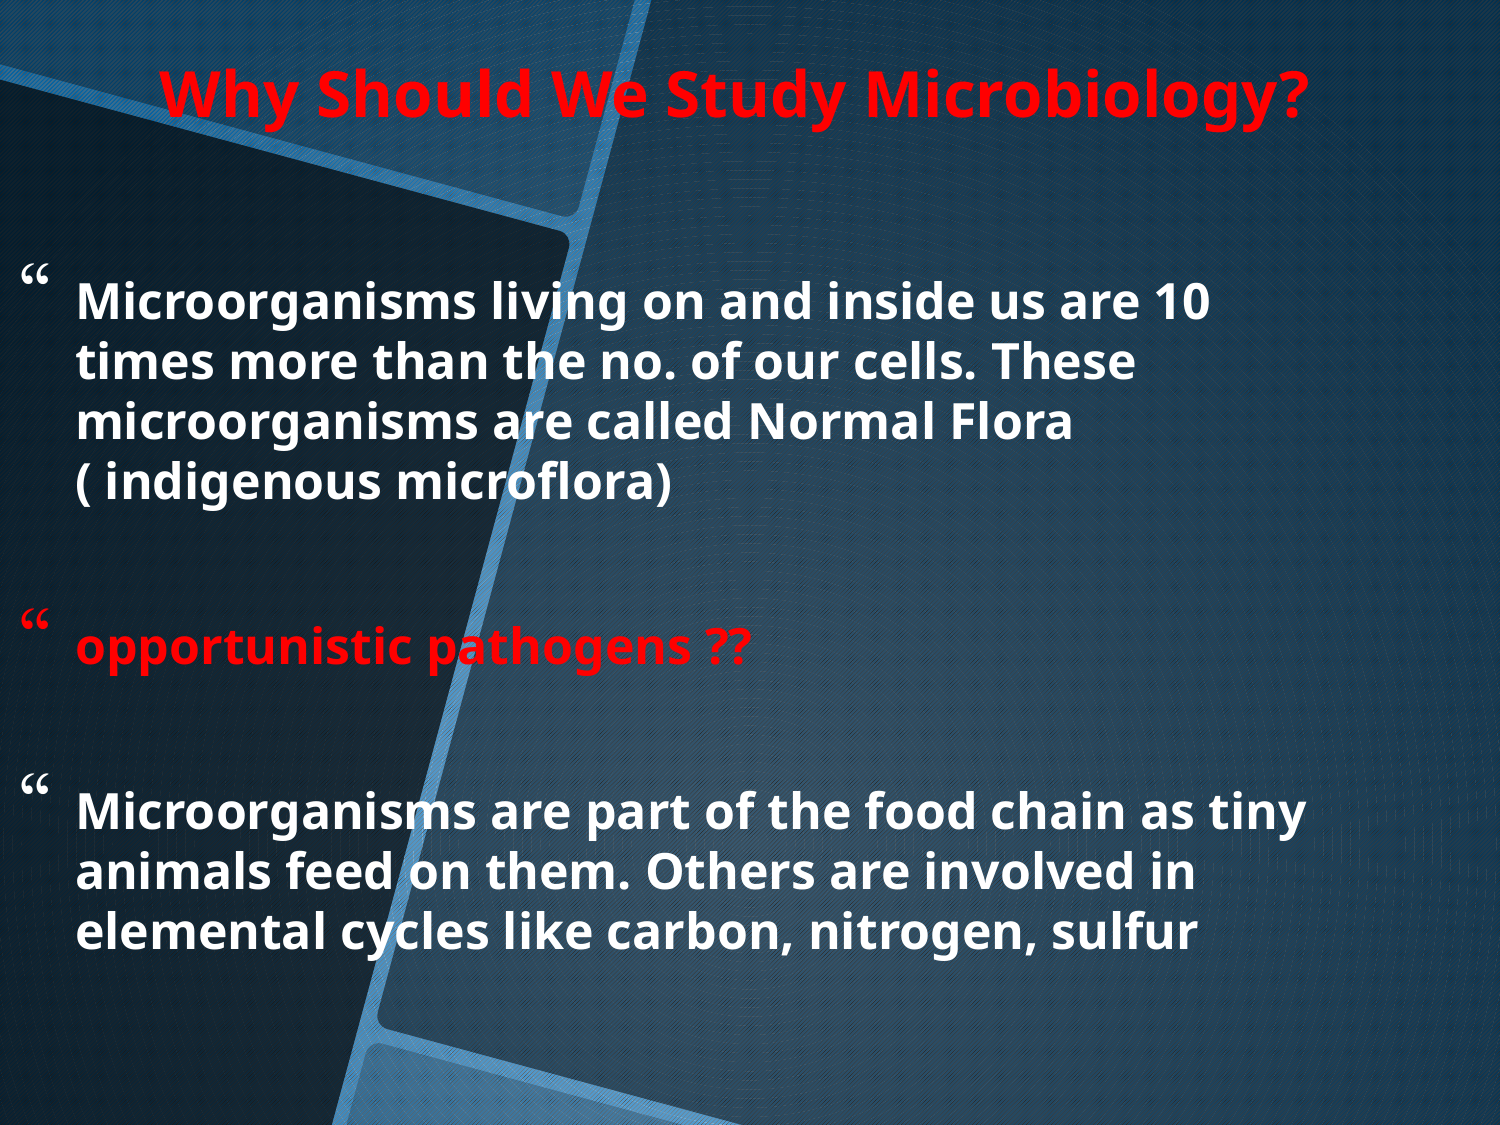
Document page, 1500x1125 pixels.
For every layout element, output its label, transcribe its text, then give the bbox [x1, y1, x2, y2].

list Microorganisms living on and inside us are 10 times more than the no. of our cells. These microorganisms are called Normal Flora ( indigenous microflora) opportunistic pathogens ?? Microorganisms are part of the food chain as tiny animals feed on them. Others are involved in elemental cycles like carbon, nitrogen, sulfur [0, 178, 1378, 1050]
title Why Should We Study Microbiology? [75, 45, 1325, 138]
